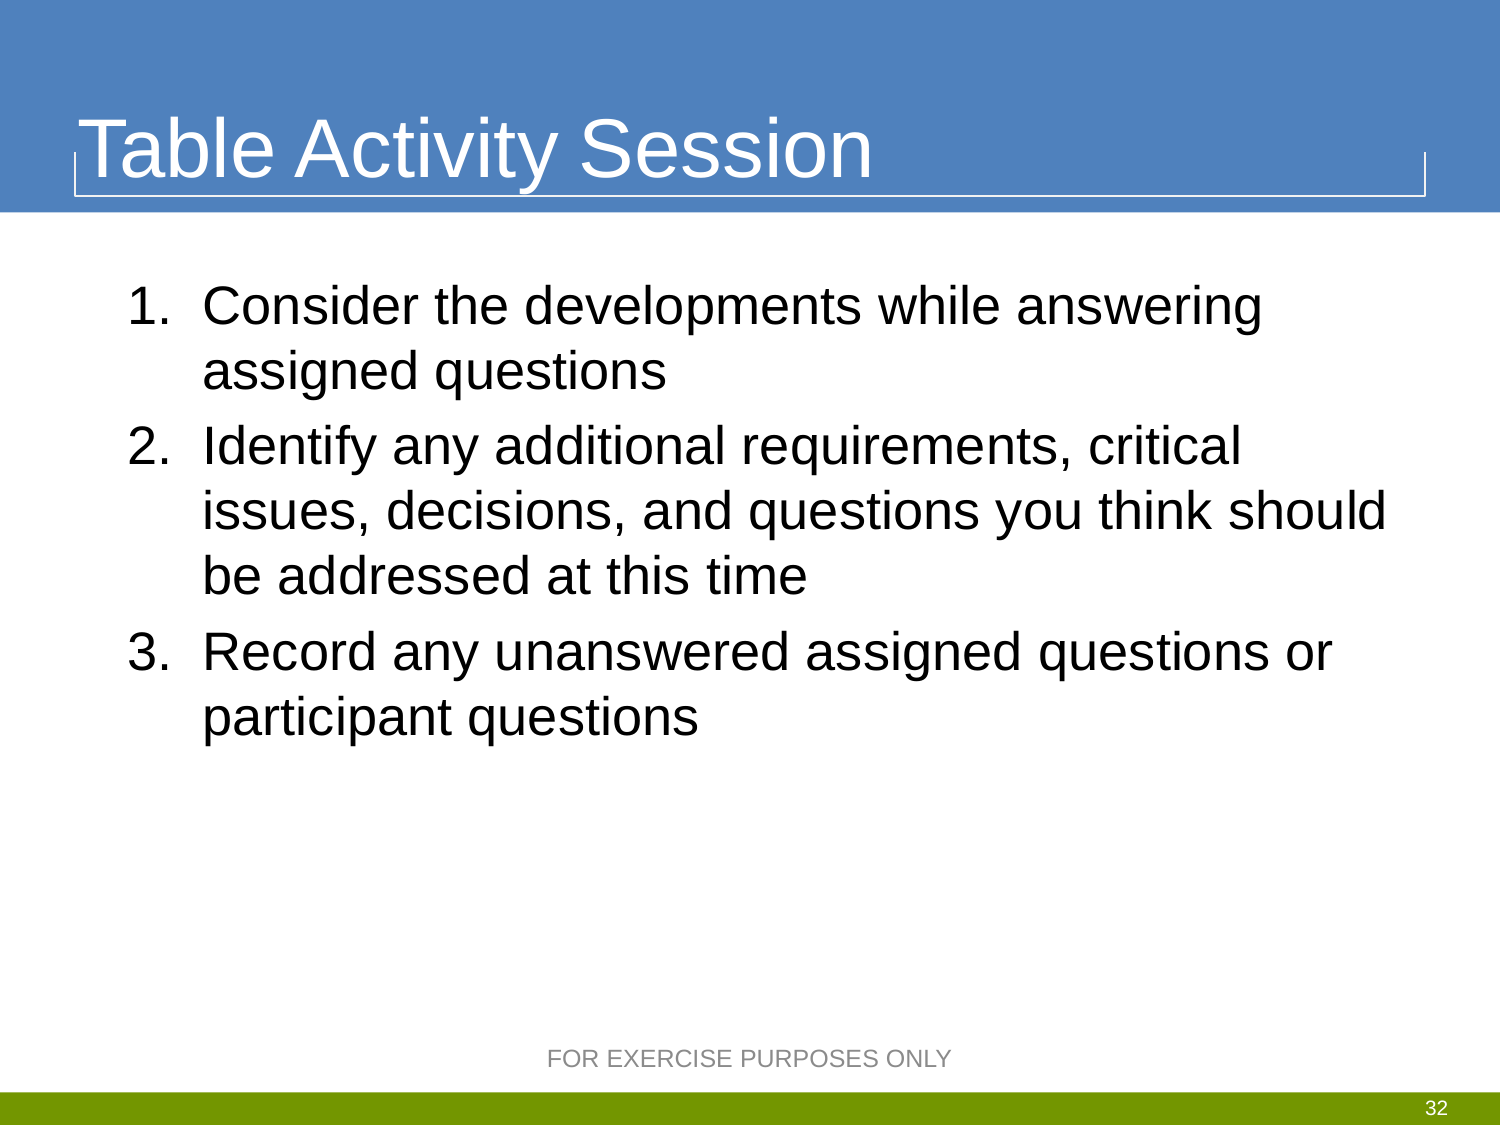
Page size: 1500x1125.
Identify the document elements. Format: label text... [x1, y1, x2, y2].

title Table Activity Session [62, 49, 1500, 238]
footer FOR EXERCISE PURPOSES ONLY [512, 1042, 988, 1103]
list Consider the developments while answering assigned questions Identify any additional requirements, critical issues, decisions, and questions you think should be addressed at this time Record any unanswered assigned questions or participant questions [74, 262, 1426, 1006]
